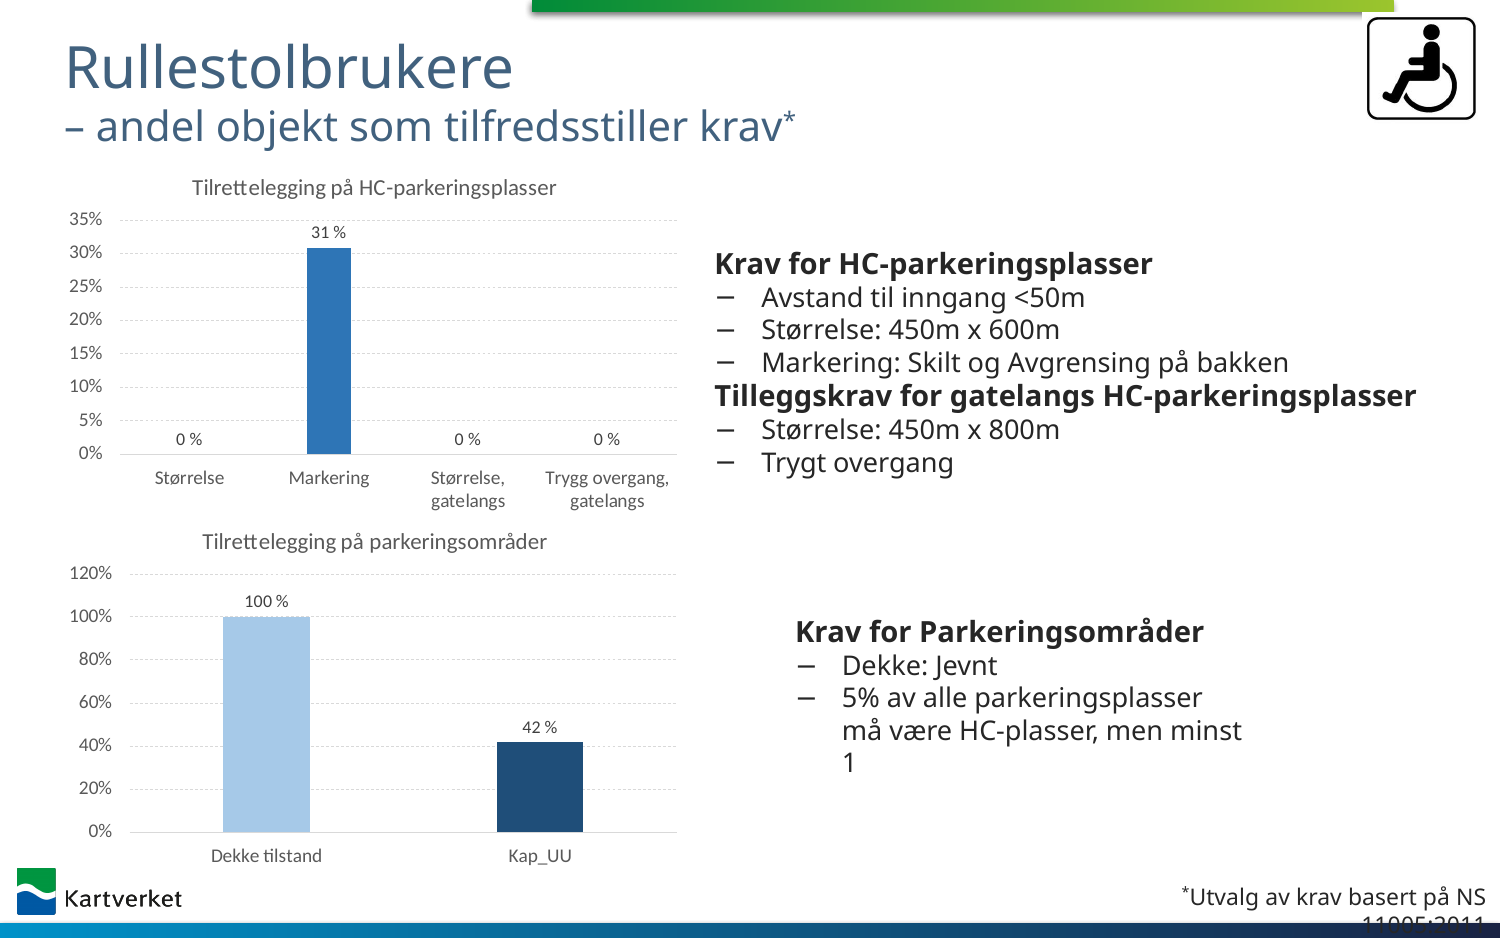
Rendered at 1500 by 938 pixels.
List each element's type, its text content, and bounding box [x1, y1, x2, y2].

text_box Rullestolbrukere – andel objekt som tilfredsstiller krav* [49, 25, 1431, 158]
text_box Krav for HC-parkeringsplasser Avstand til inngang <50m Størrelse: 450m x 600m Markering: Skilt og Avgrensing på bakken Tilleggskrav for gatelangs HC-parkeringsplasser Størrelse: 450m x 800m Trygt overgang [699, 237, 1433, 485]
text_box Krav for Parkeringsområder Dekke: Jevnt 5% av alle parkeringsplasser må være HC-plasser, men minst 1 [780, 605, 1261, 786]
picture [1362, 12, 1481, 126]
picture [62, 520, 688, 874]
text_box *Utvalg av krav basert på NS 11005:2011 [1068, 873, 1500, 938]
picture [62, 166, 688, 519]
